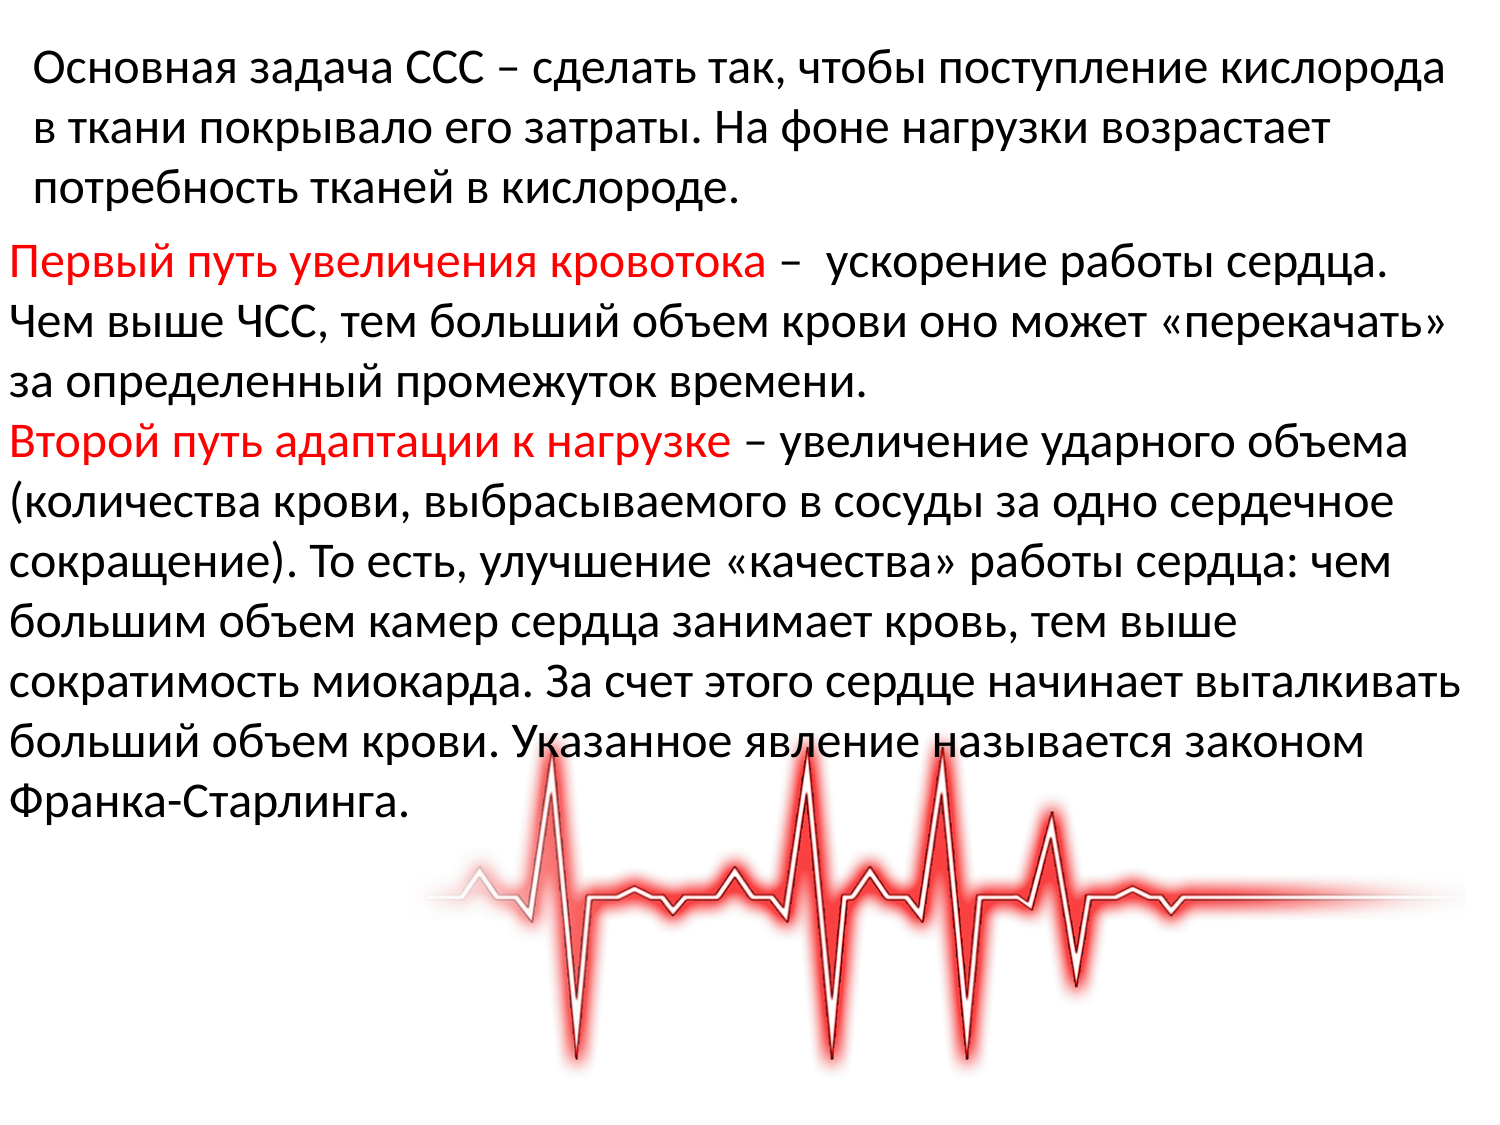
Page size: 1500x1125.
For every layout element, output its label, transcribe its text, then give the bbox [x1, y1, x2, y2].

title Основная задача ССС – сделать так, чтобы поступление кислорода в ткани покрывало его затраты. На фоне нагрузки возрастает потребность тканей в кислороде. [17, 4, 1483, 219]
text_box Первый путь увеличения кровотока – ускорение работы сердца. Чем выше ЧСС, тем больший объем крови оно может «перекачать» за определенный промежуток времени. Второй путь адаптации к нагрузке – увеличение ударного объема (количества крови, выбрасываемого в сосуды за одно сердечное сокращение). То есть, улучшение «качества» работы сердца: чем большим объем камер сердца занимает кровь, тем выше сократимость миокарда. За счет этого сердце начинает выталкивать больший объем крови. Указанное явление называется законом Франка-Старлинга. [0, 219, 1495, 835]
picture [336, 665, 1465, 1125]
